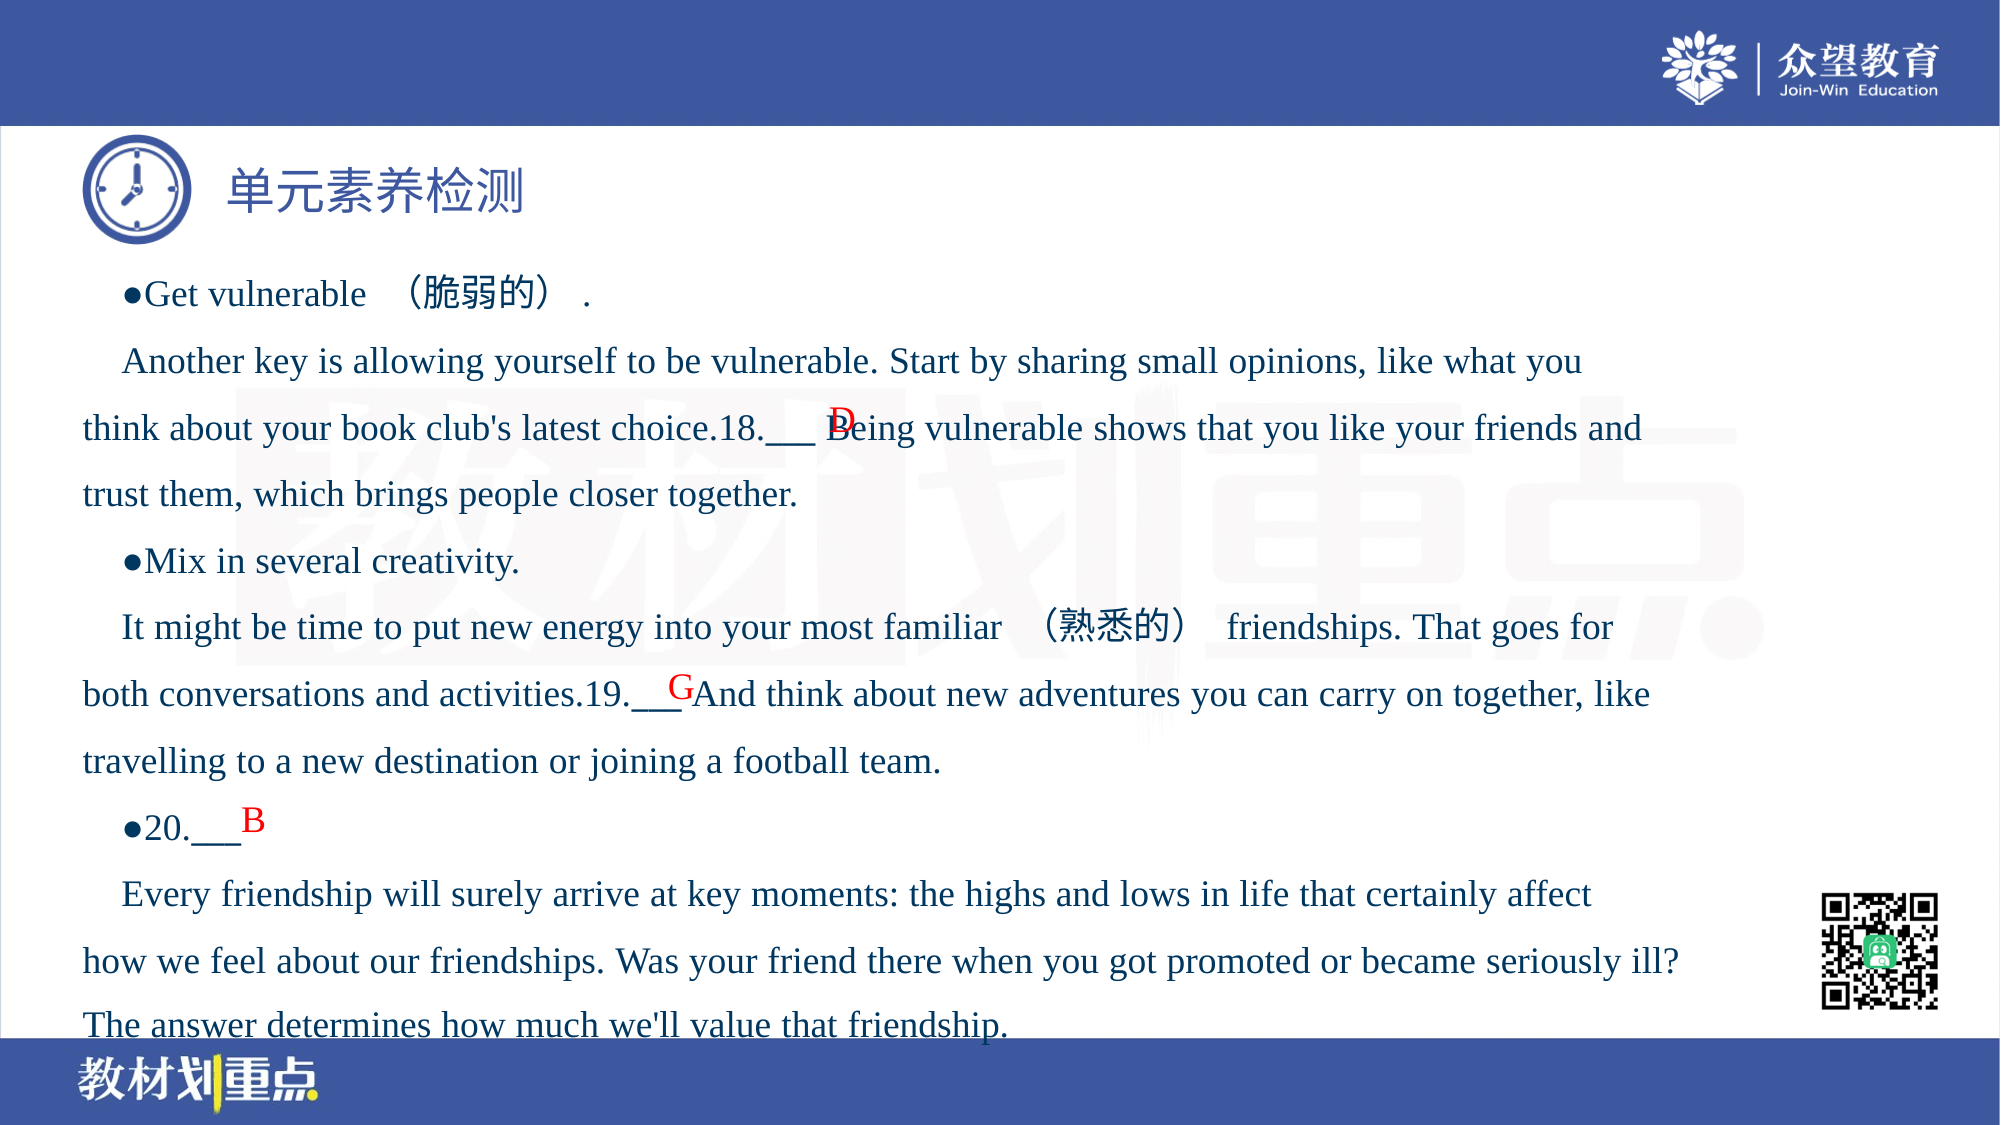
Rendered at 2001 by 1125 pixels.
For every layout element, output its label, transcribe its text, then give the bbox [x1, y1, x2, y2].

text_box G [654, 642, 709, 701]
picture [0, 0, 2000, 1125]
text_box D [815, 375, 870, 434]
text_box B [227, 775, 280, 834]
text_box ●Get vulnerable （脆弱的）. Another key is allowing yourself to be vulnerable. Start by sharing small opinions, like what you think about your book club's latest choice.18.___ Being vulnerable shows that you like your friends and trust them, which brings people closer together. ●Mix in several creativity. It might be time to put new energy into your most familiar （熟悉的） friendships. That goes for both conversations and activities.19.___ And think about new adventures you can carry on together, like travelling to a new destination or joining a football team. ●20.___ Every friendship will surely arrive at key moments: the highs and lows in life that certainly affect how we feel about our friendships. Was your friend there when you got promoted or became seriously ill? The answer determines how much we'll value that friendship. [82, 247, 1817, 1039]
